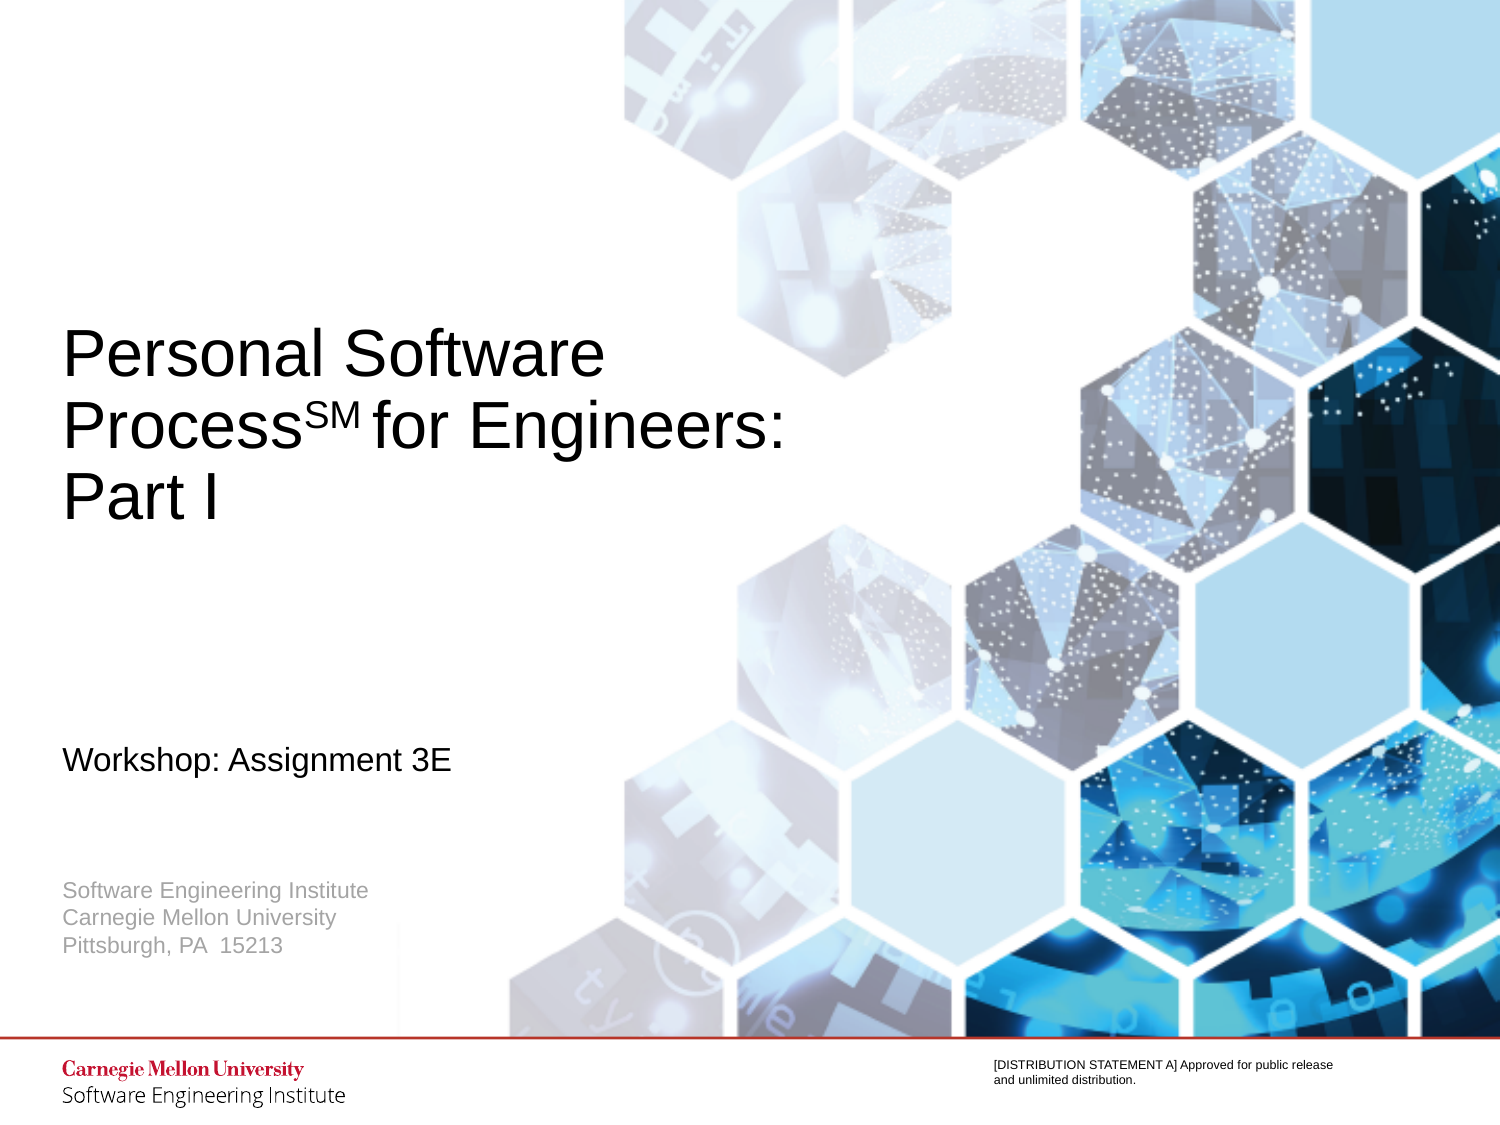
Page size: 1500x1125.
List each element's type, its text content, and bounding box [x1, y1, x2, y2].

subtitle Workshop: Assignment 3E [62, 737, 849, 857]
title Personal Software ProcessSM for Engineers: Part I [62, 318, 967, 721]
picture [0, 0, 1500, 1036]
